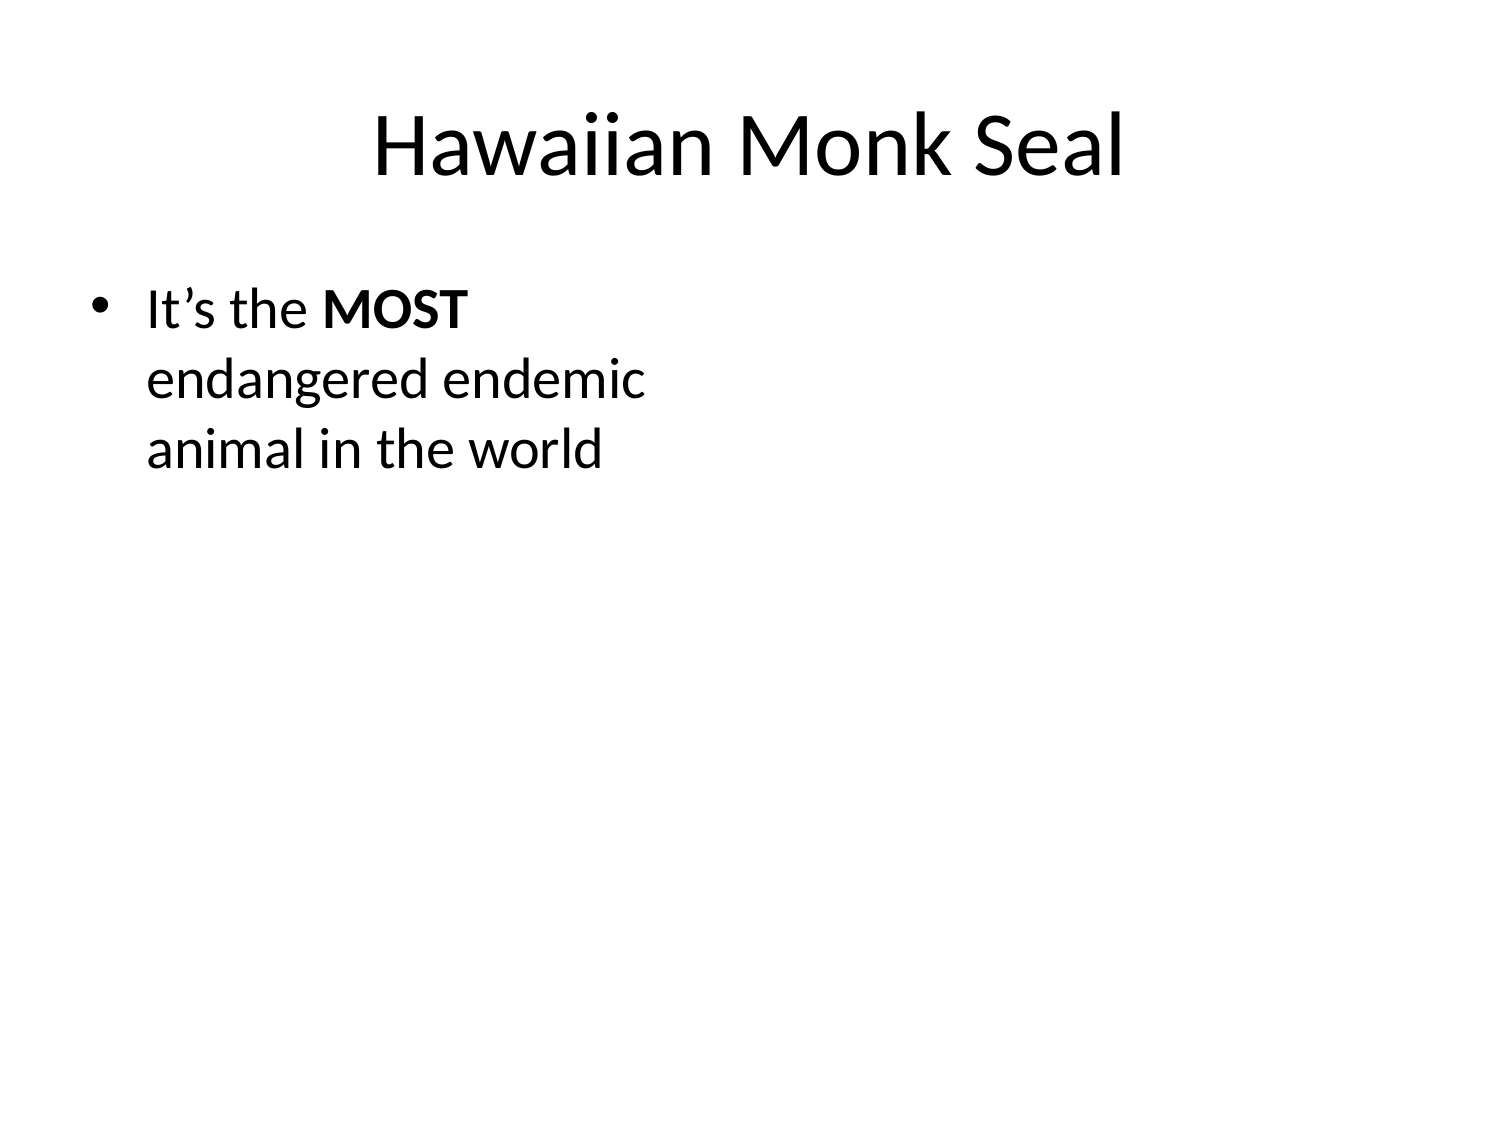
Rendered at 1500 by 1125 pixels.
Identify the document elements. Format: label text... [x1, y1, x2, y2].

list It’s the MOST endangered endemic animal in the world [75, 262, 738, 1005]
title Hawaiian Monk Seal [75, 45, 1425, 233]
